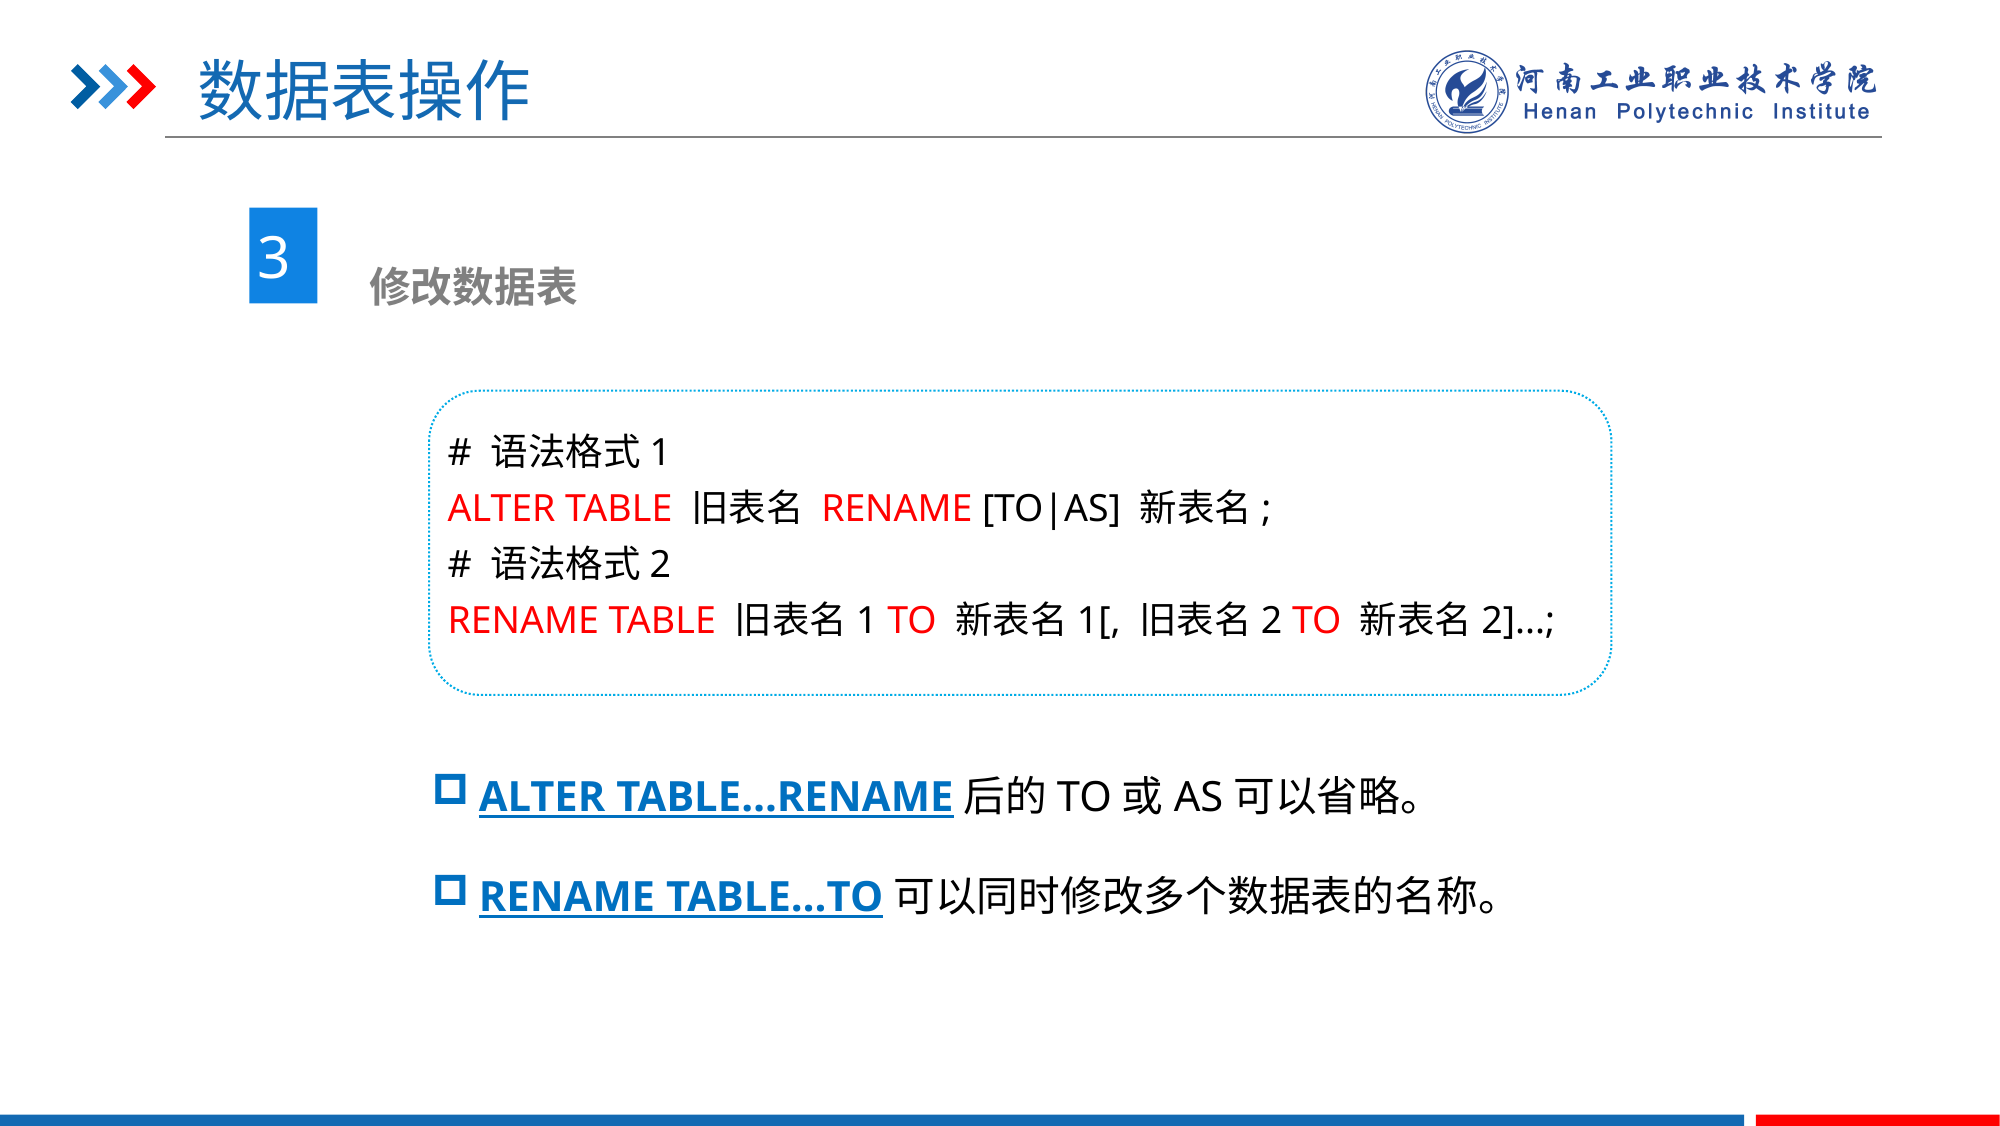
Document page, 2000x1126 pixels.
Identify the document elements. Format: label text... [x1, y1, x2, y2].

text_box [440, 390, 1600, 409]
title 数据表操作 [177, 25, 952, 153]
text_box 修改数据表 [319, 245, 1092, 380]
picture [1407, 46, 1882, 140]
text_box # 语法格式1 ALTER TABLE 旧表名 RENAME [TO|AS] 新表名; # 语法格式2 RENAME TABLE 旧表名1 TO 新表名1[, 旧表名2 TO 新表名2]...; [432, 409, 1666, 649]
text_box ALTER TABLE…RENAME后的TO或AS可以省略。 RENAME TABLE…TO可以同时修改多个数据表的名称。 [417, 712, 1602, 928]
text_box [429, 424, 1612, 695]
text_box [249, 207, 318, 304]
